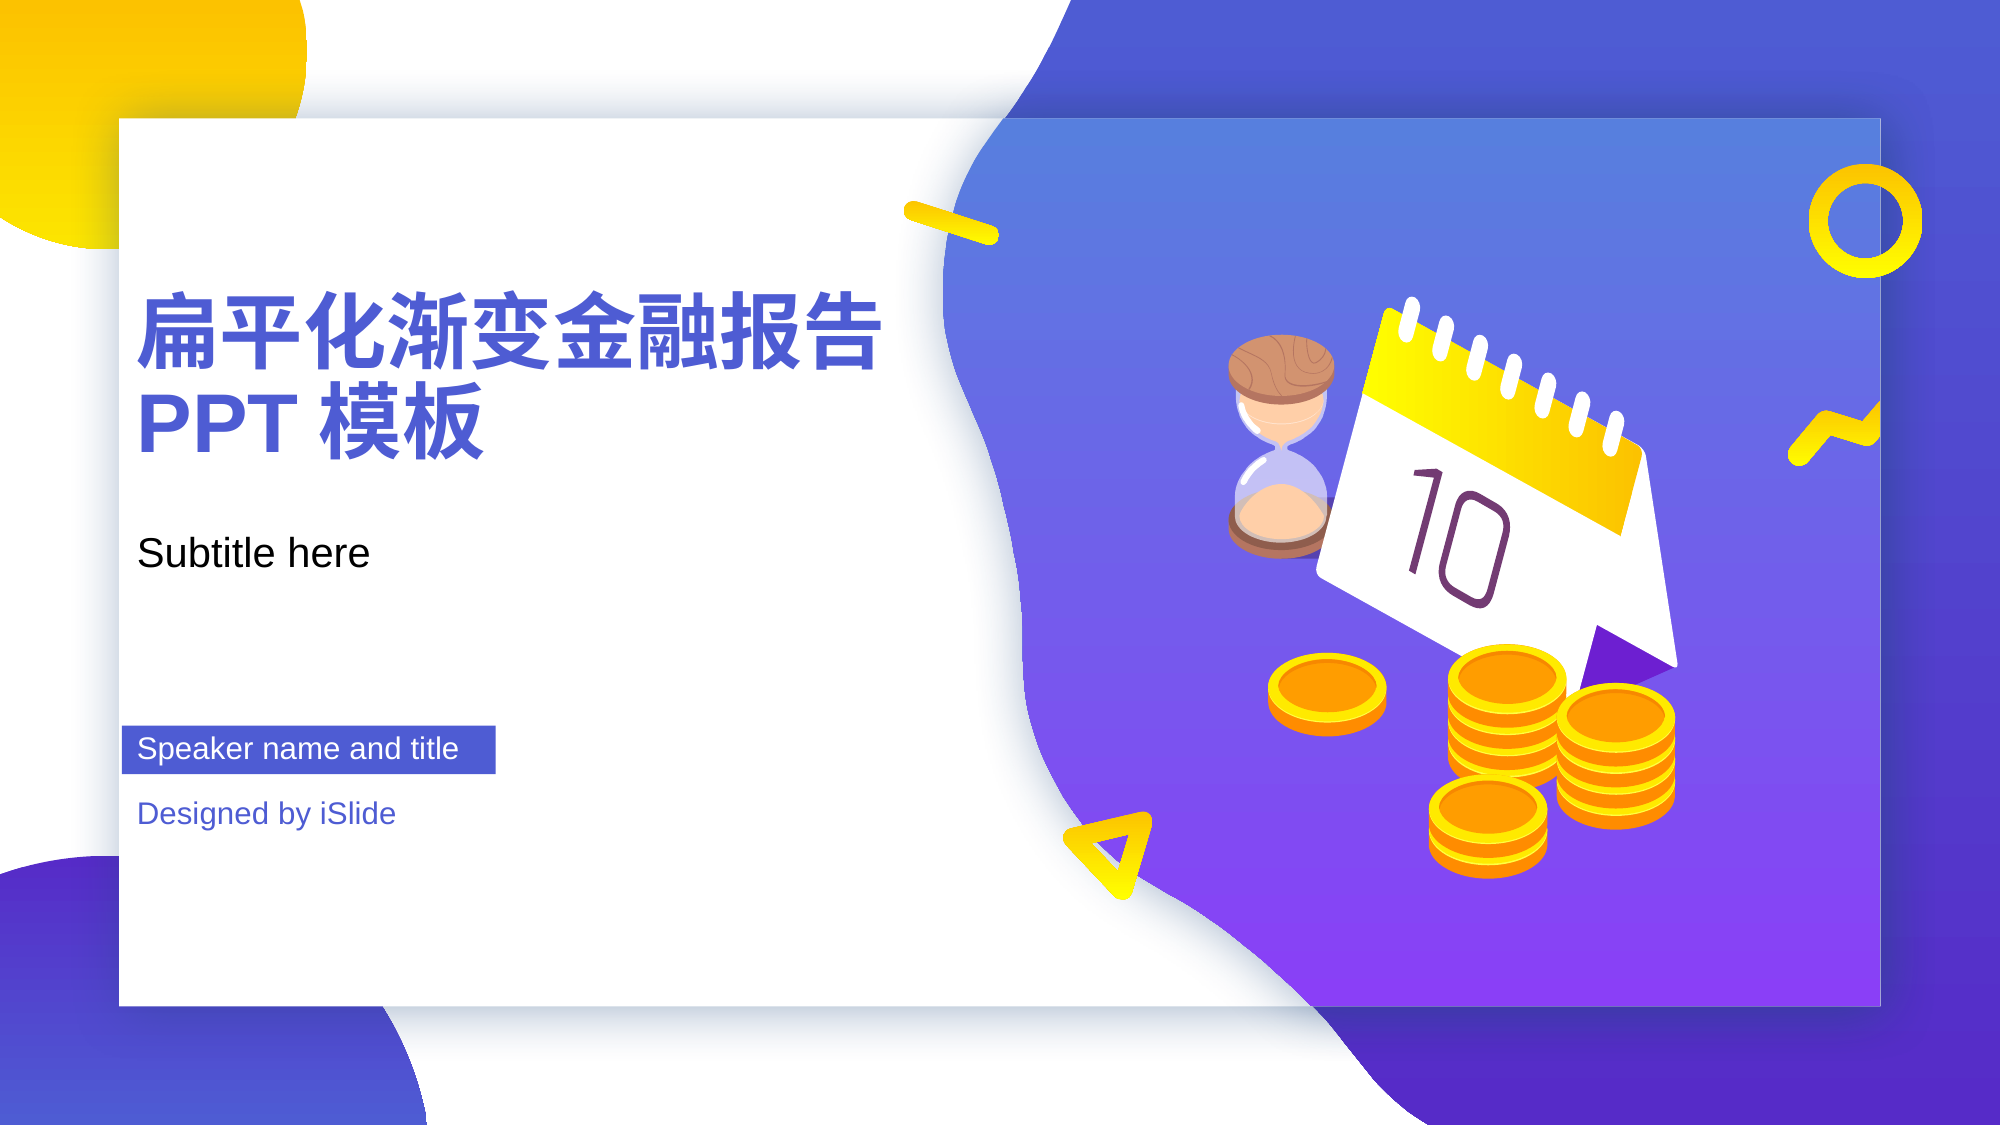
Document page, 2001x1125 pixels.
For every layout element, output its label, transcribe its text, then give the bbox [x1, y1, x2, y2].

title 扁平化渐变金融报告PPT模板 [121, 252, 925, 509]
list Speaker name and title [121, 725, 496, 775]
list Designed by iSlide [121, 790, 925, 839]
subtitle Subtitle here [121, 509, 925, 600]
